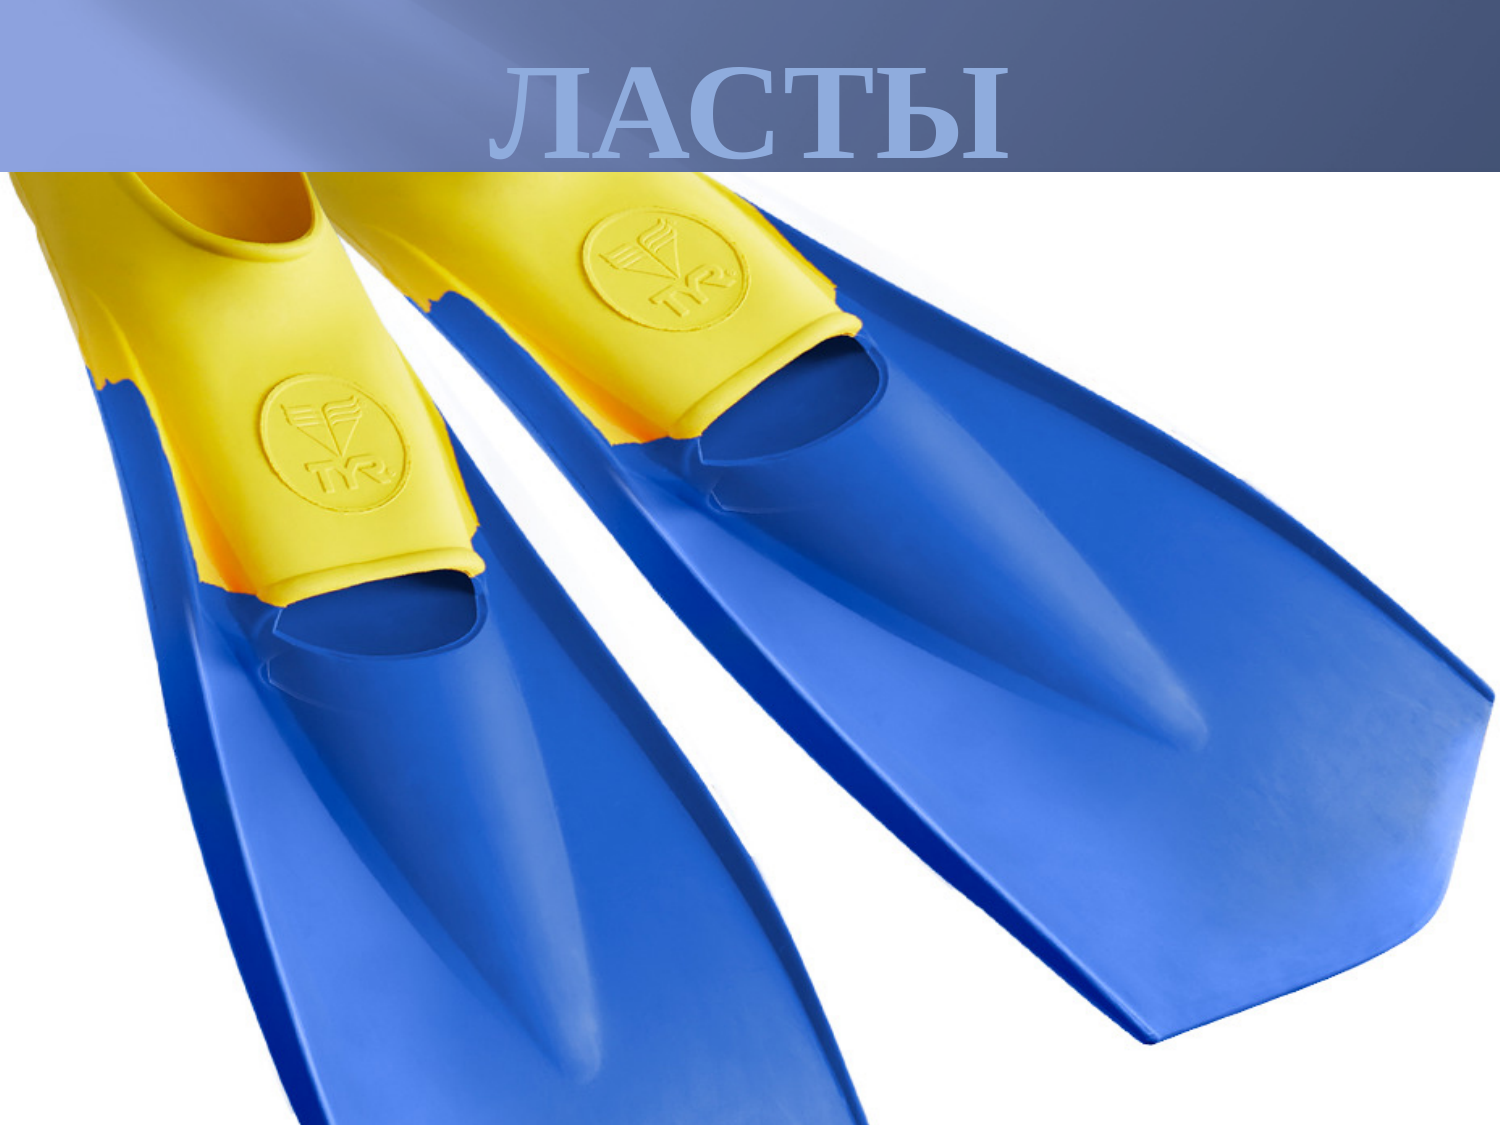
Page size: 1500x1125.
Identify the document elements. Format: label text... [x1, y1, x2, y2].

title ЛАСТЫ [300, 30, 1200, 172]
picture [0, 172, 1500, 1125]
